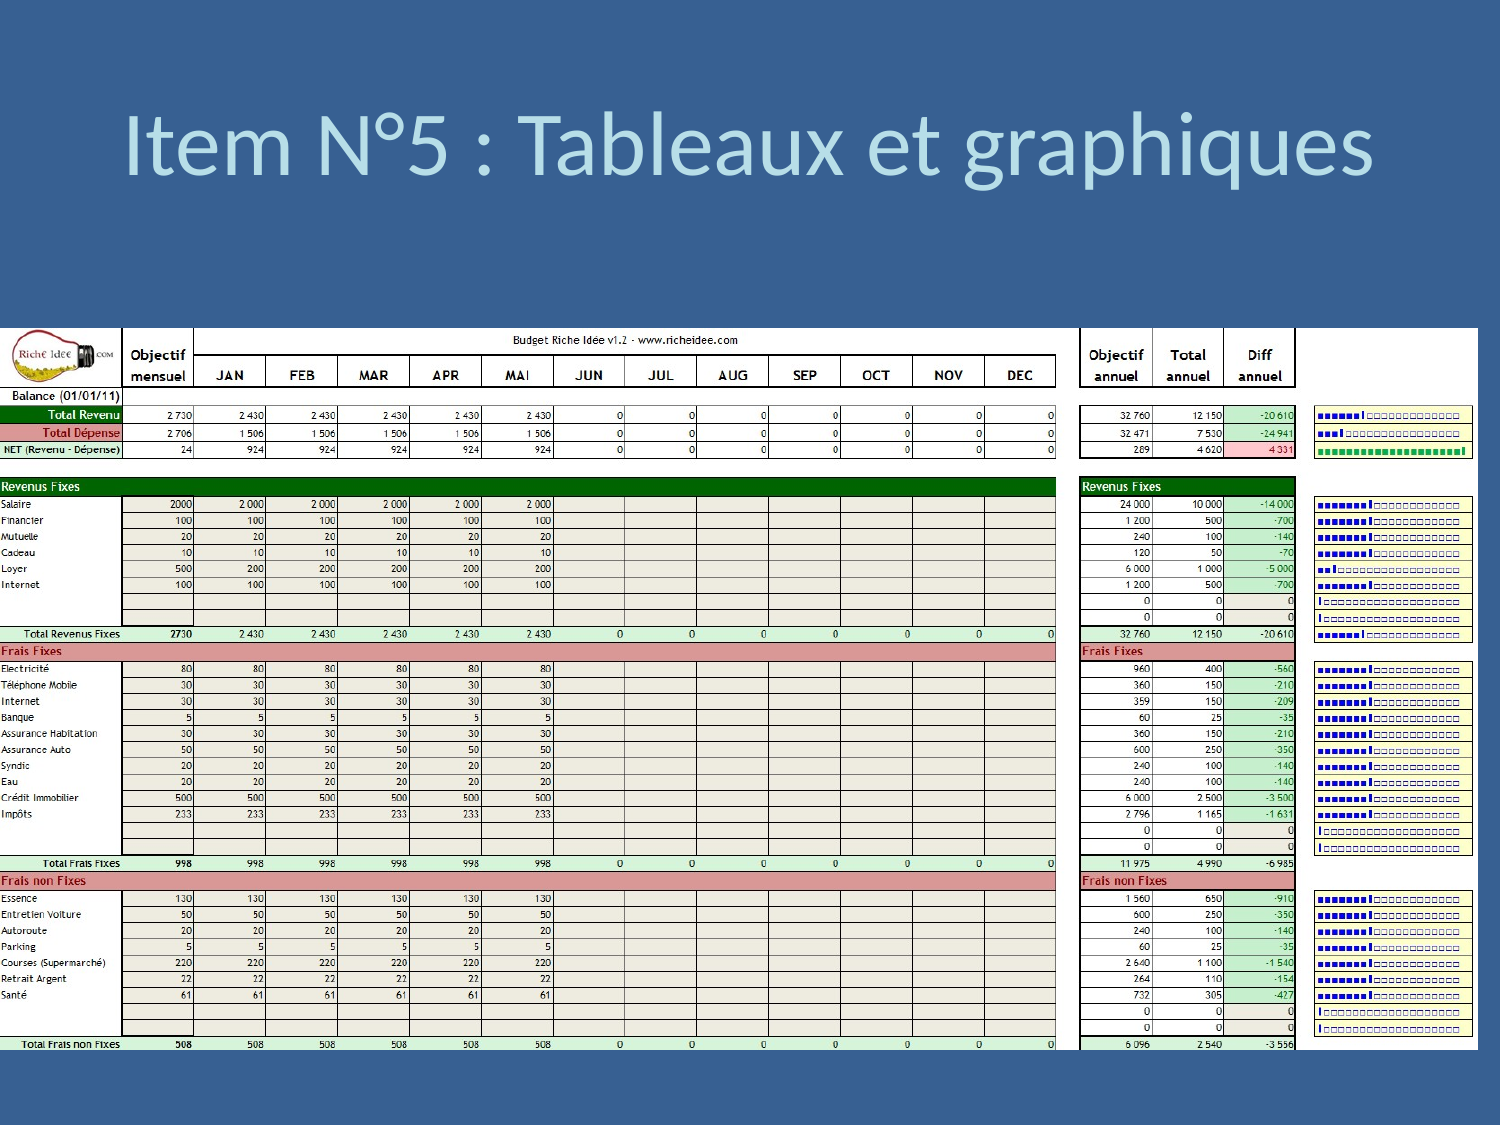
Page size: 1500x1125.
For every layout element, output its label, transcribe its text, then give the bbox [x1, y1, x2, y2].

title Item N°5 : Tableaux et graphiques [75, 45, 1425, 233]
picture [0, 327, 1478, 1051]
